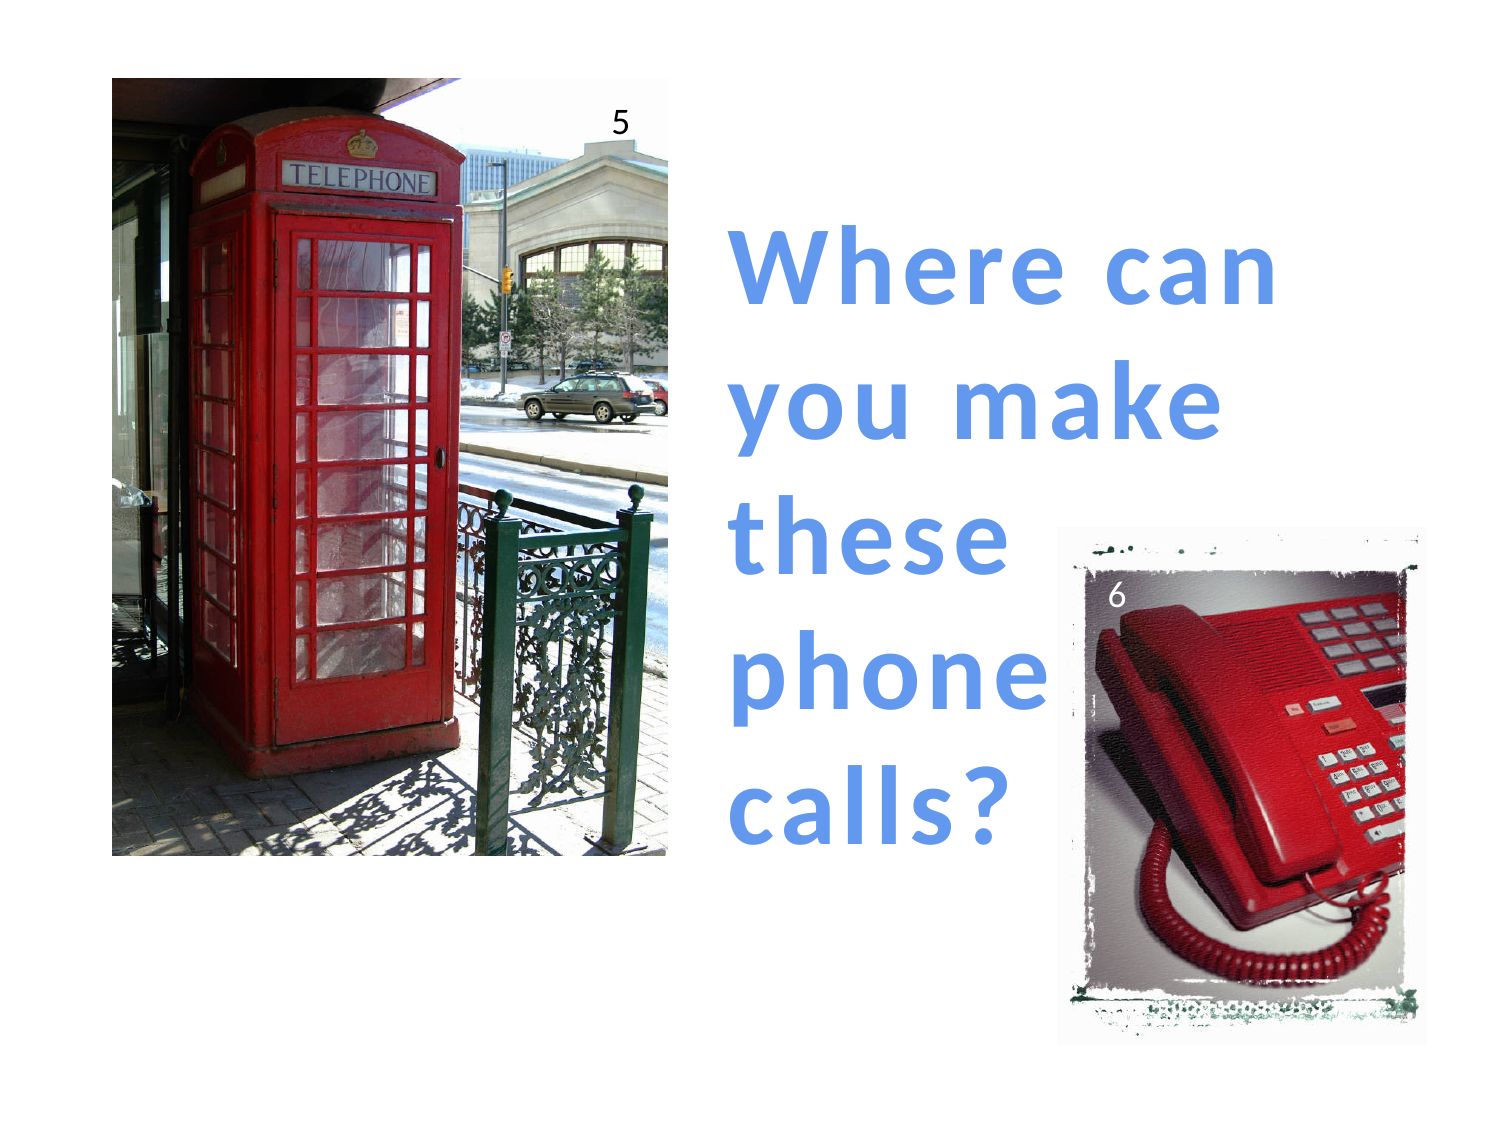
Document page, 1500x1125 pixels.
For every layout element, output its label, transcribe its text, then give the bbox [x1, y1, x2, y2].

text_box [1056, 526, 1427, 1045]
text_box Where can you make these phone calls? [712, 184, 1296, 875]
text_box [111, 77, 668, 856]
